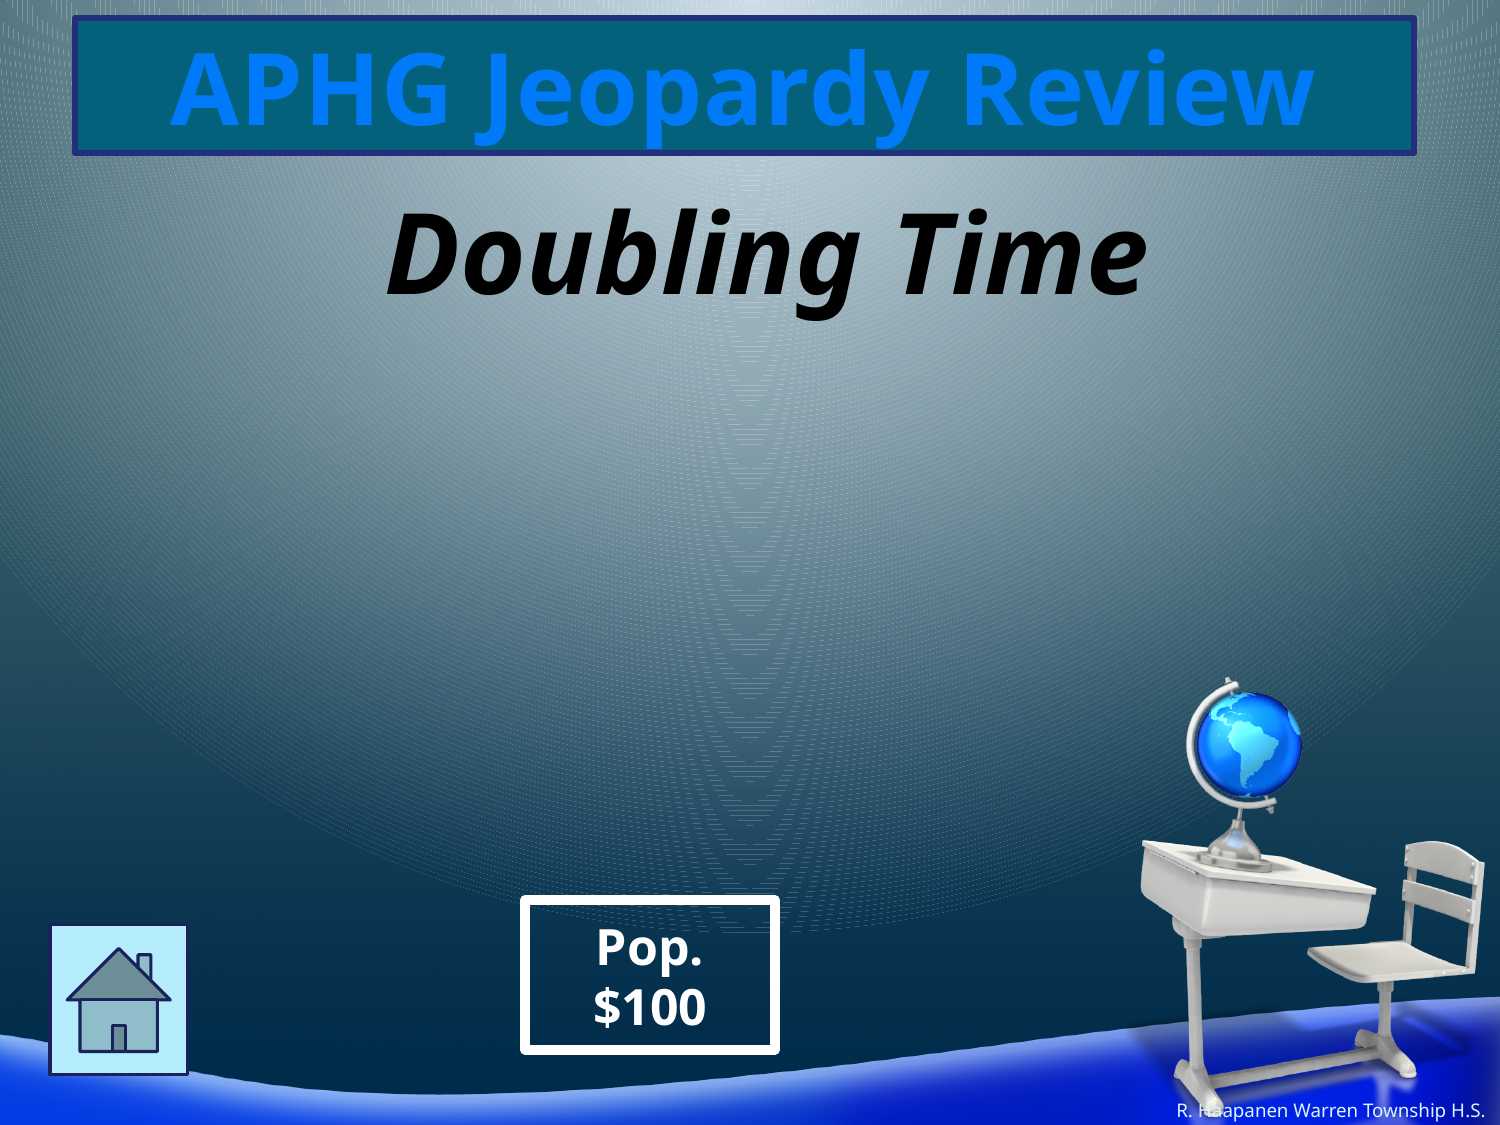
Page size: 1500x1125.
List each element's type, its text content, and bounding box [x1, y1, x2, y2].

list Doubling Time [33, 174, 1500, 250]
text_box [48, 923, 189, 1076]
text_box Pop. $100 [525, 899, 775, 1050]
picture [0, 0, 1500, 1125]
footer R. Haapanen Warren Township H.S. [1025, 1091, 1500, 1125]
